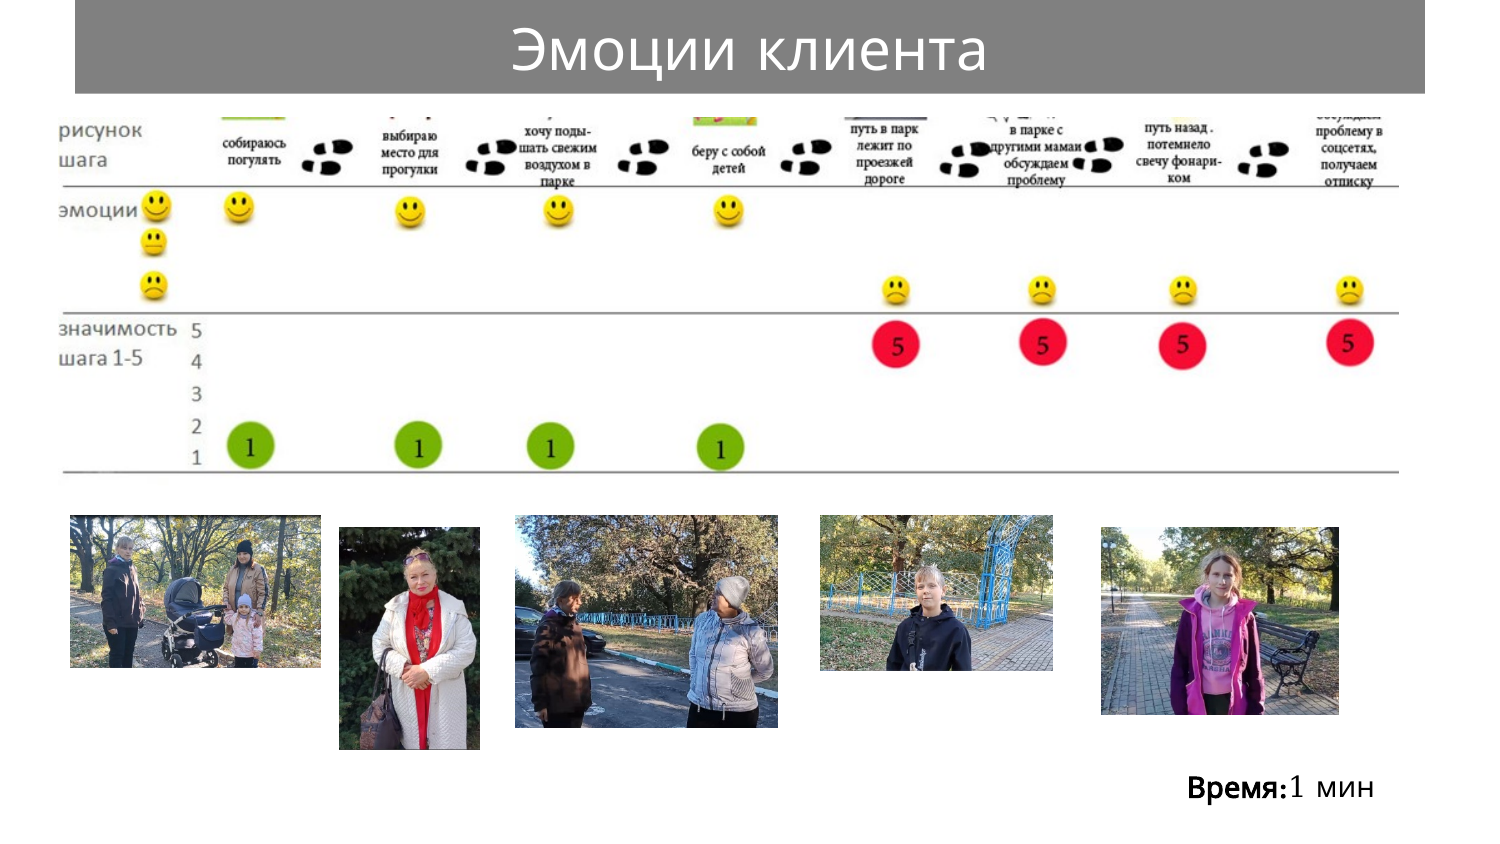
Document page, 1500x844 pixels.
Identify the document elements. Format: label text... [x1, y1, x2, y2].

picture [820, 515, 1054, 672]
picture [1101, 527, 1339, 716]
picture [58, 116, 1399, 487]
picture [515, 515, 778, 729]
picture [339, 527, 480, 751]
text_box Время:1 мин [1171, 760, 1477, 844]
picture [70, 515, 321, 668]
title Эмоции клиента [75, 0, 1425, 94]
